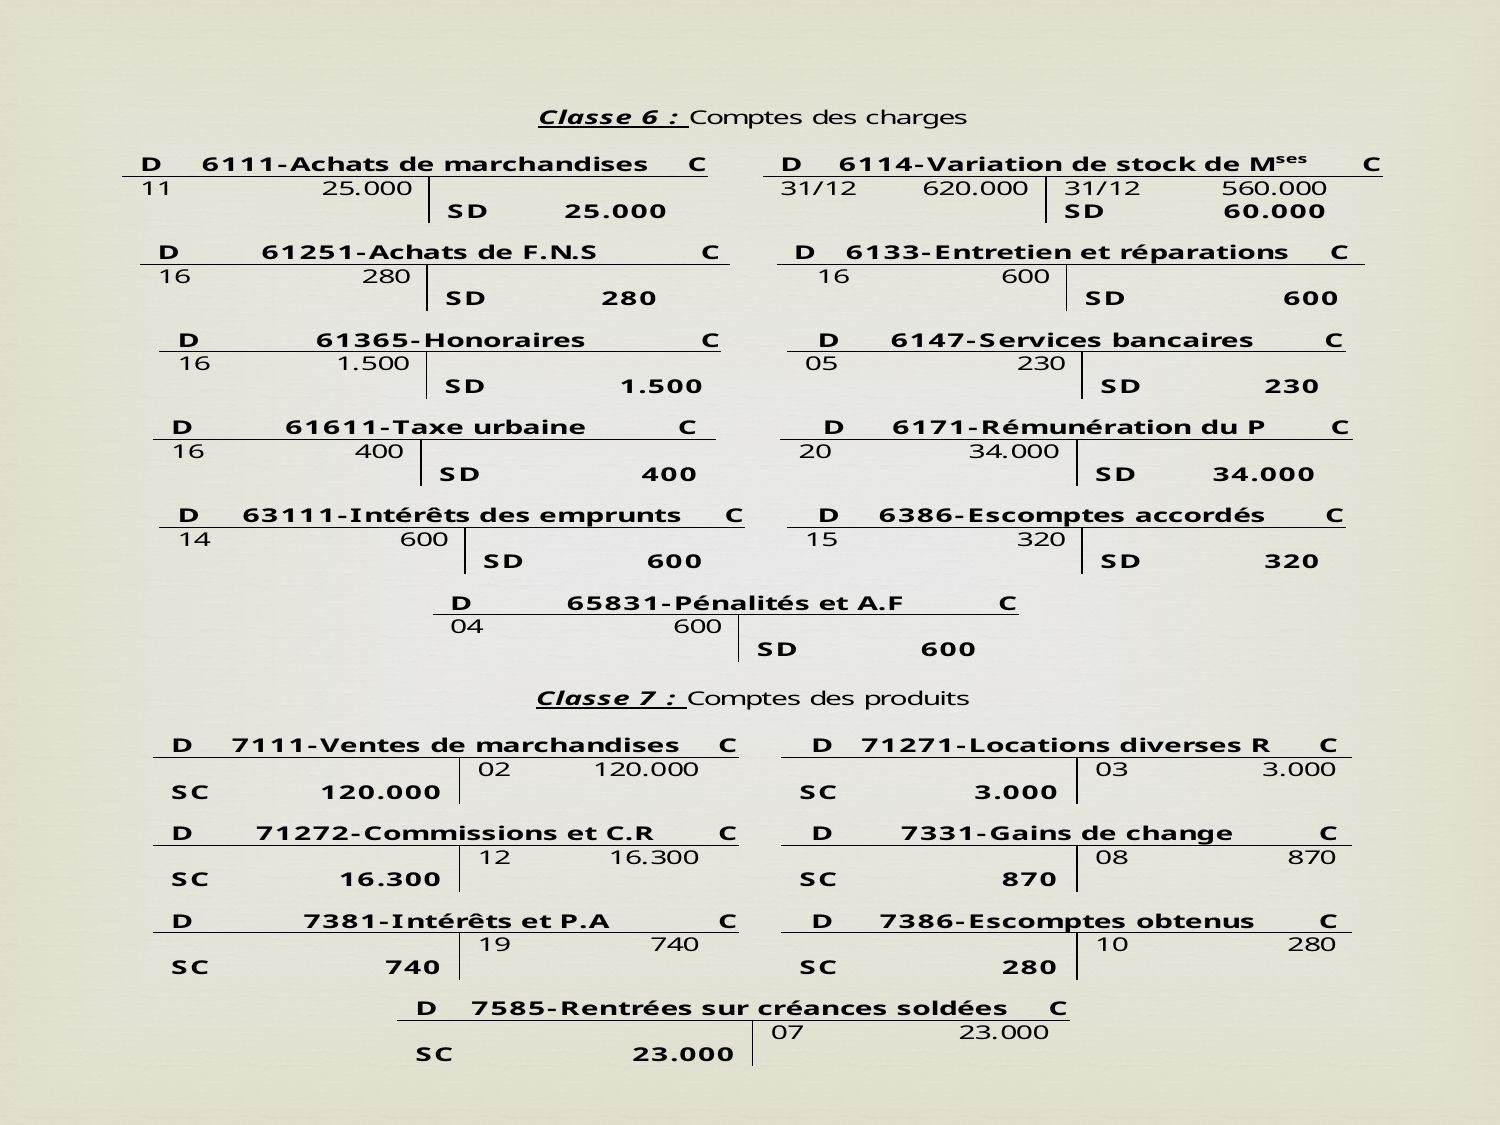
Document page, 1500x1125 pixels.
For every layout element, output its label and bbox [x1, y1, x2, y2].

picture [0, 92, 1500, 1096]
